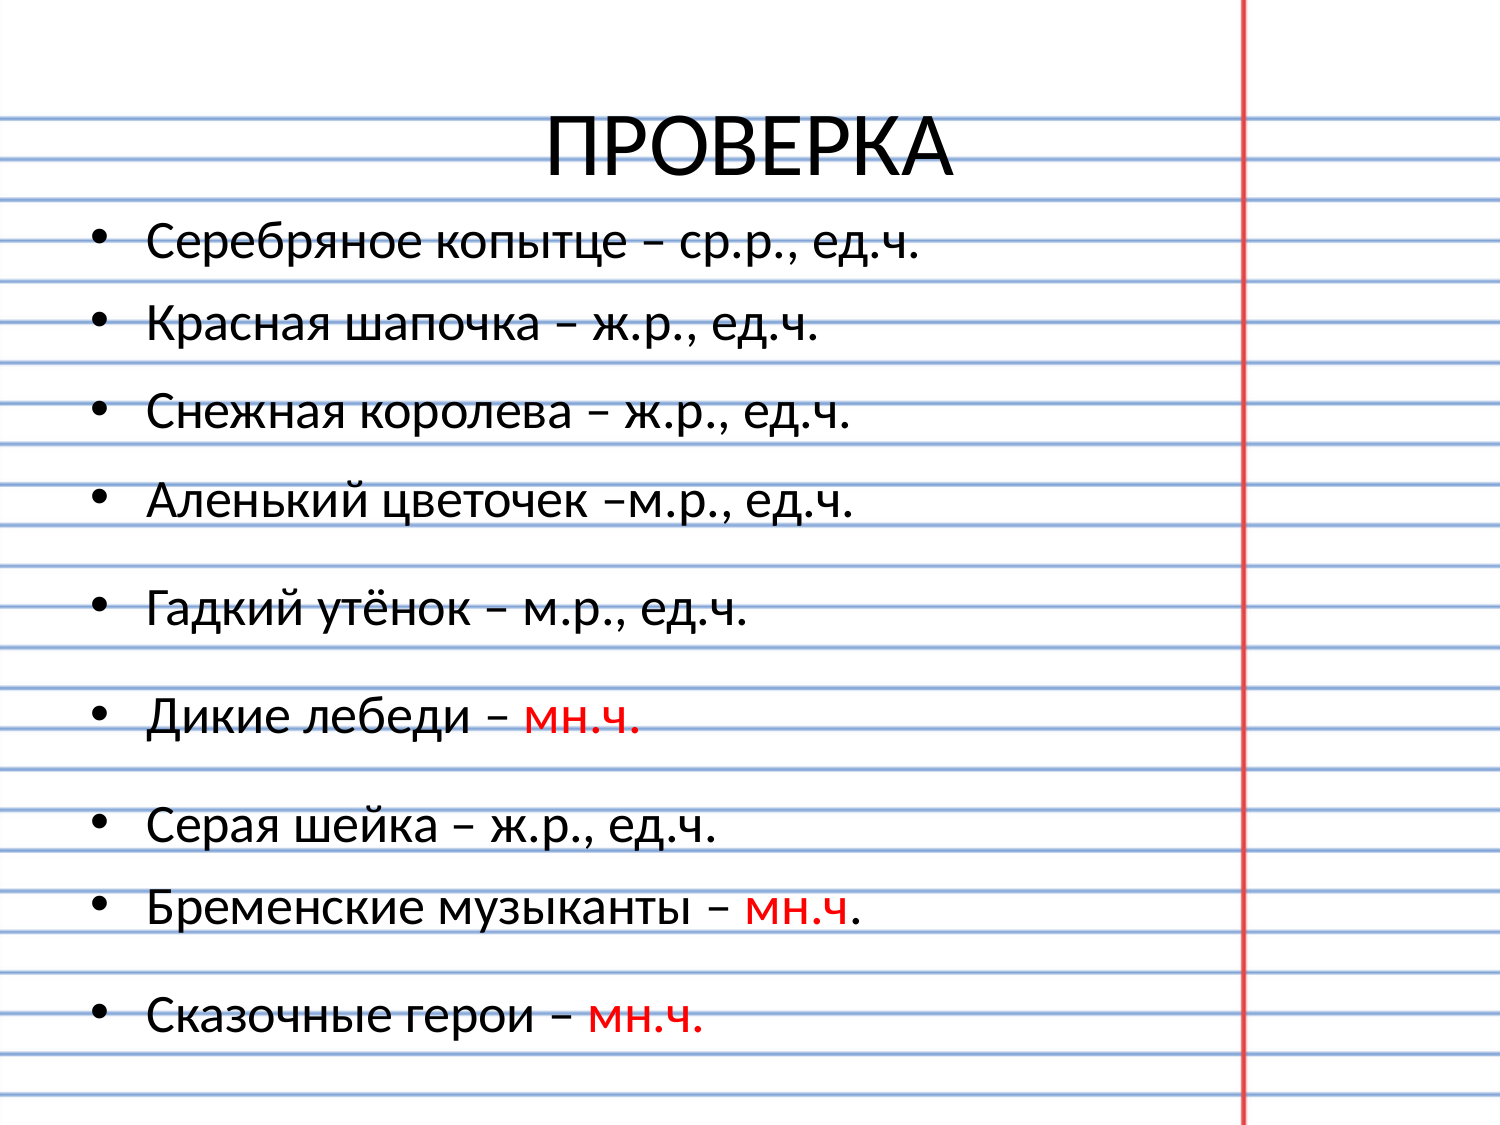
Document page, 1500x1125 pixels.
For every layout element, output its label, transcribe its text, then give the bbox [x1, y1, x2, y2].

list Серебряное копытце – ср.р., ед.ч. Красная шапочка – ж.р., ед.ч. Снежная королева – ж.р., ед.ч. Аленький цветочек –м.р., ед.ч. Гадкий утёнок – м.р., ед.ч. Дикие лебеди – мн.ч. Серая шейка – ж.р., ед.ч. Бременские музыканты – мн.ч. Сказочные герои – мн.ч. [75, 164, 1207, 1055]
picture [0, 0, 1500, 1125]
title ПРОВЕРКА [75, 45, 1425, 233]
